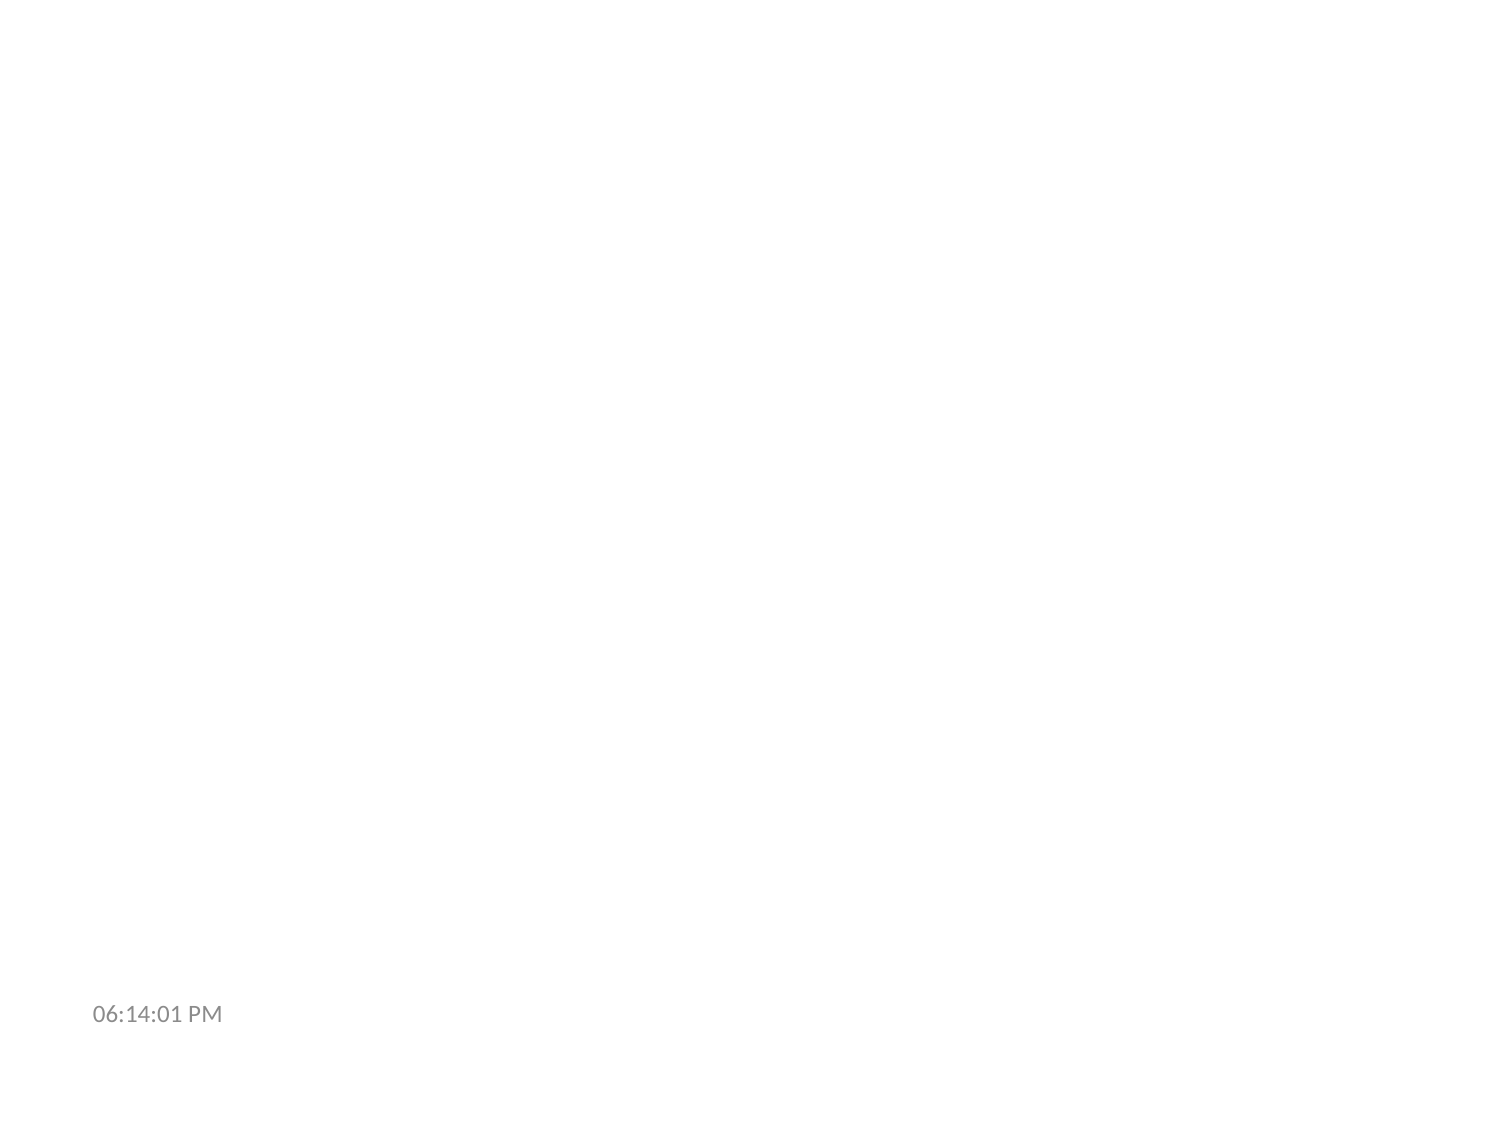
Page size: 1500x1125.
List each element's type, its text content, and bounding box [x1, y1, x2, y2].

text_box 3:35:09 PM [77, 982, 428, 1043]
